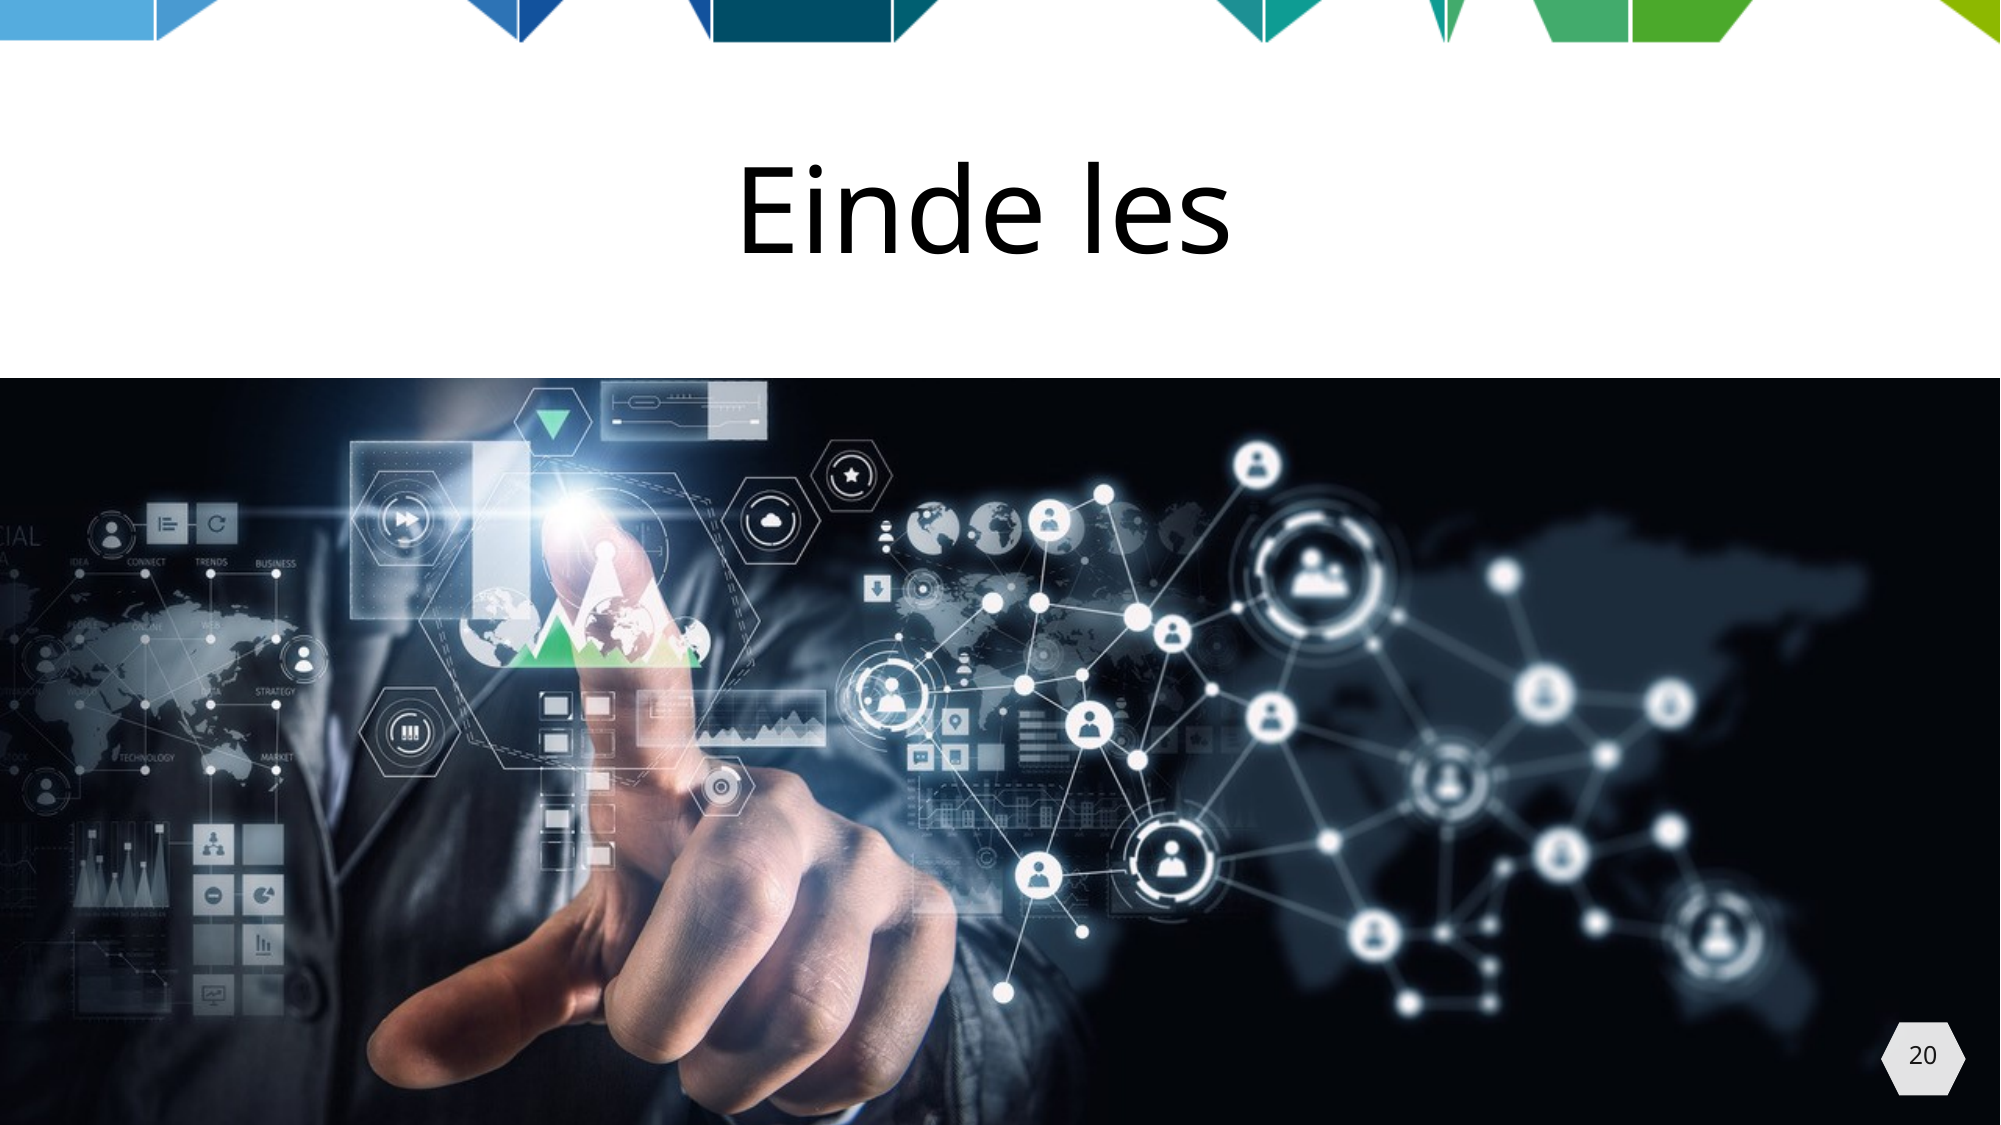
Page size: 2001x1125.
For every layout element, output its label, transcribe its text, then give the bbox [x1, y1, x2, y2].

picture [0, 0, 2000, 50]
slide_number 20 [1884, 1026, 1962, 1087]
title Einde les [40, 141, 1960, 287]
picture [0, 378, 2000, 1125]
